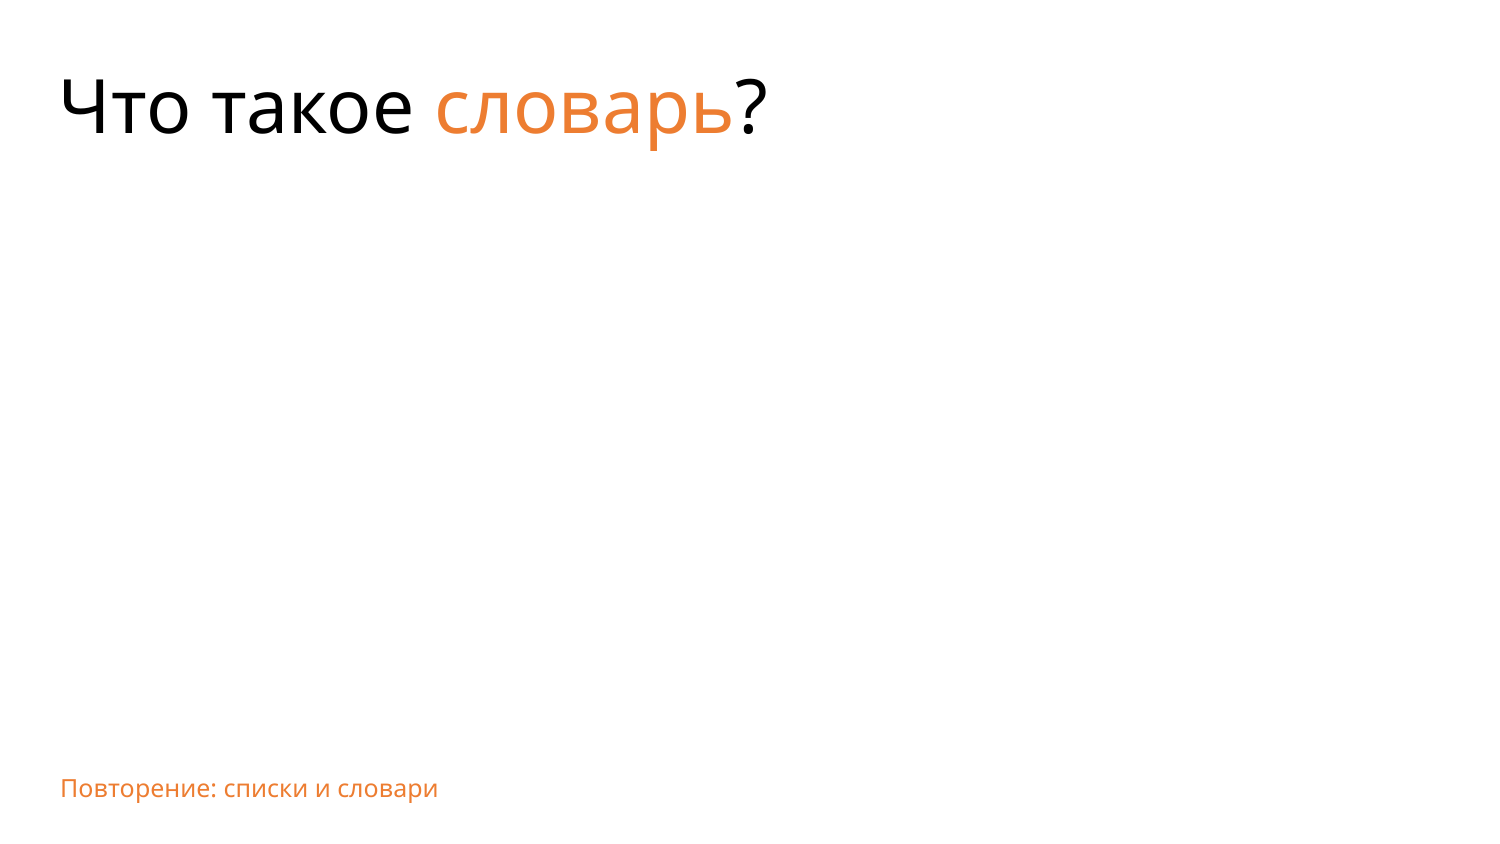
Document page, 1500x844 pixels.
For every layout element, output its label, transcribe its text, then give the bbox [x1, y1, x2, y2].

subtitle Повторение: списки и словари [60, 767, 1233, 813]
text_box Что такое словарь? [58, 58, 1441, 196]
